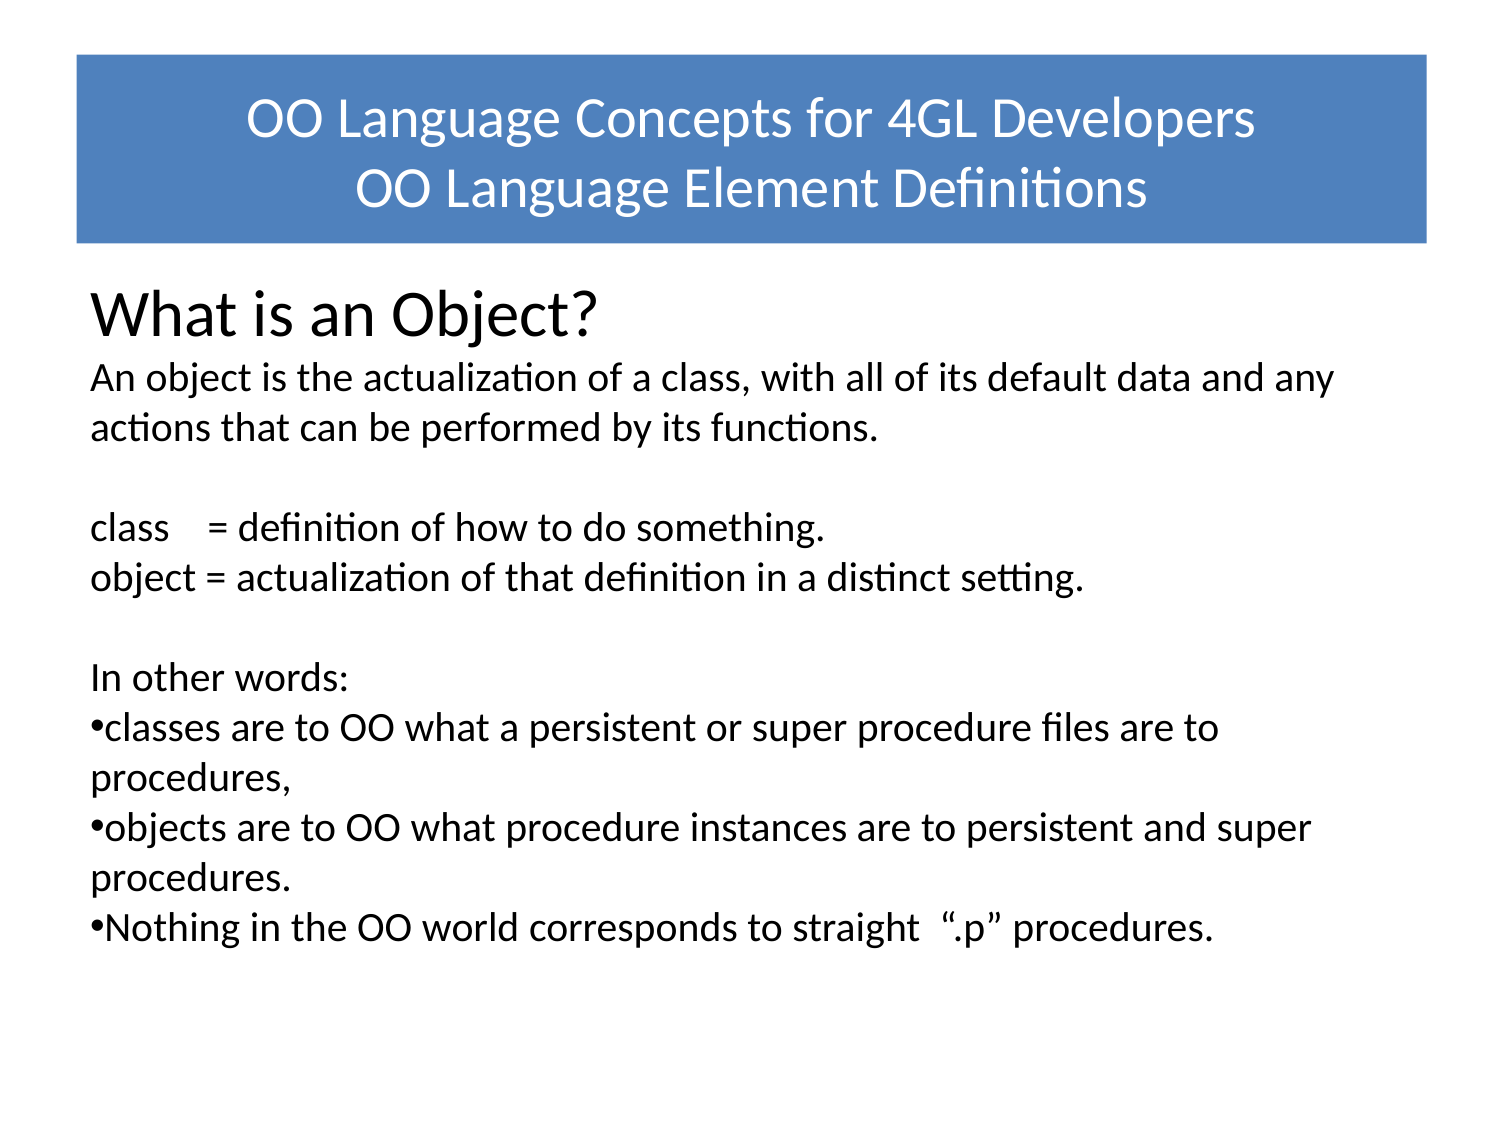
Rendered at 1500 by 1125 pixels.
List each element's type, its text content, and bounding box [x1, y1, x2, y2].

list What is an Object? An object is the actualization of a class, with all of its default data and any actions that can be performed by its functions. class = definition of how to do something. object = actualization of that definition in a distinct setting. In other words: classes are to OO what a persistent or super procedure files are to procedures, objects are to OO what procedure instances are to persistent and super procedures. Nothing in the OO world corresponds to straight “.p” procedures. [75, 262, 1425, 1005]
title OO Language Concepts for 4GL Developers OO Language Element Definitions [76, 54, 1427, 244]
